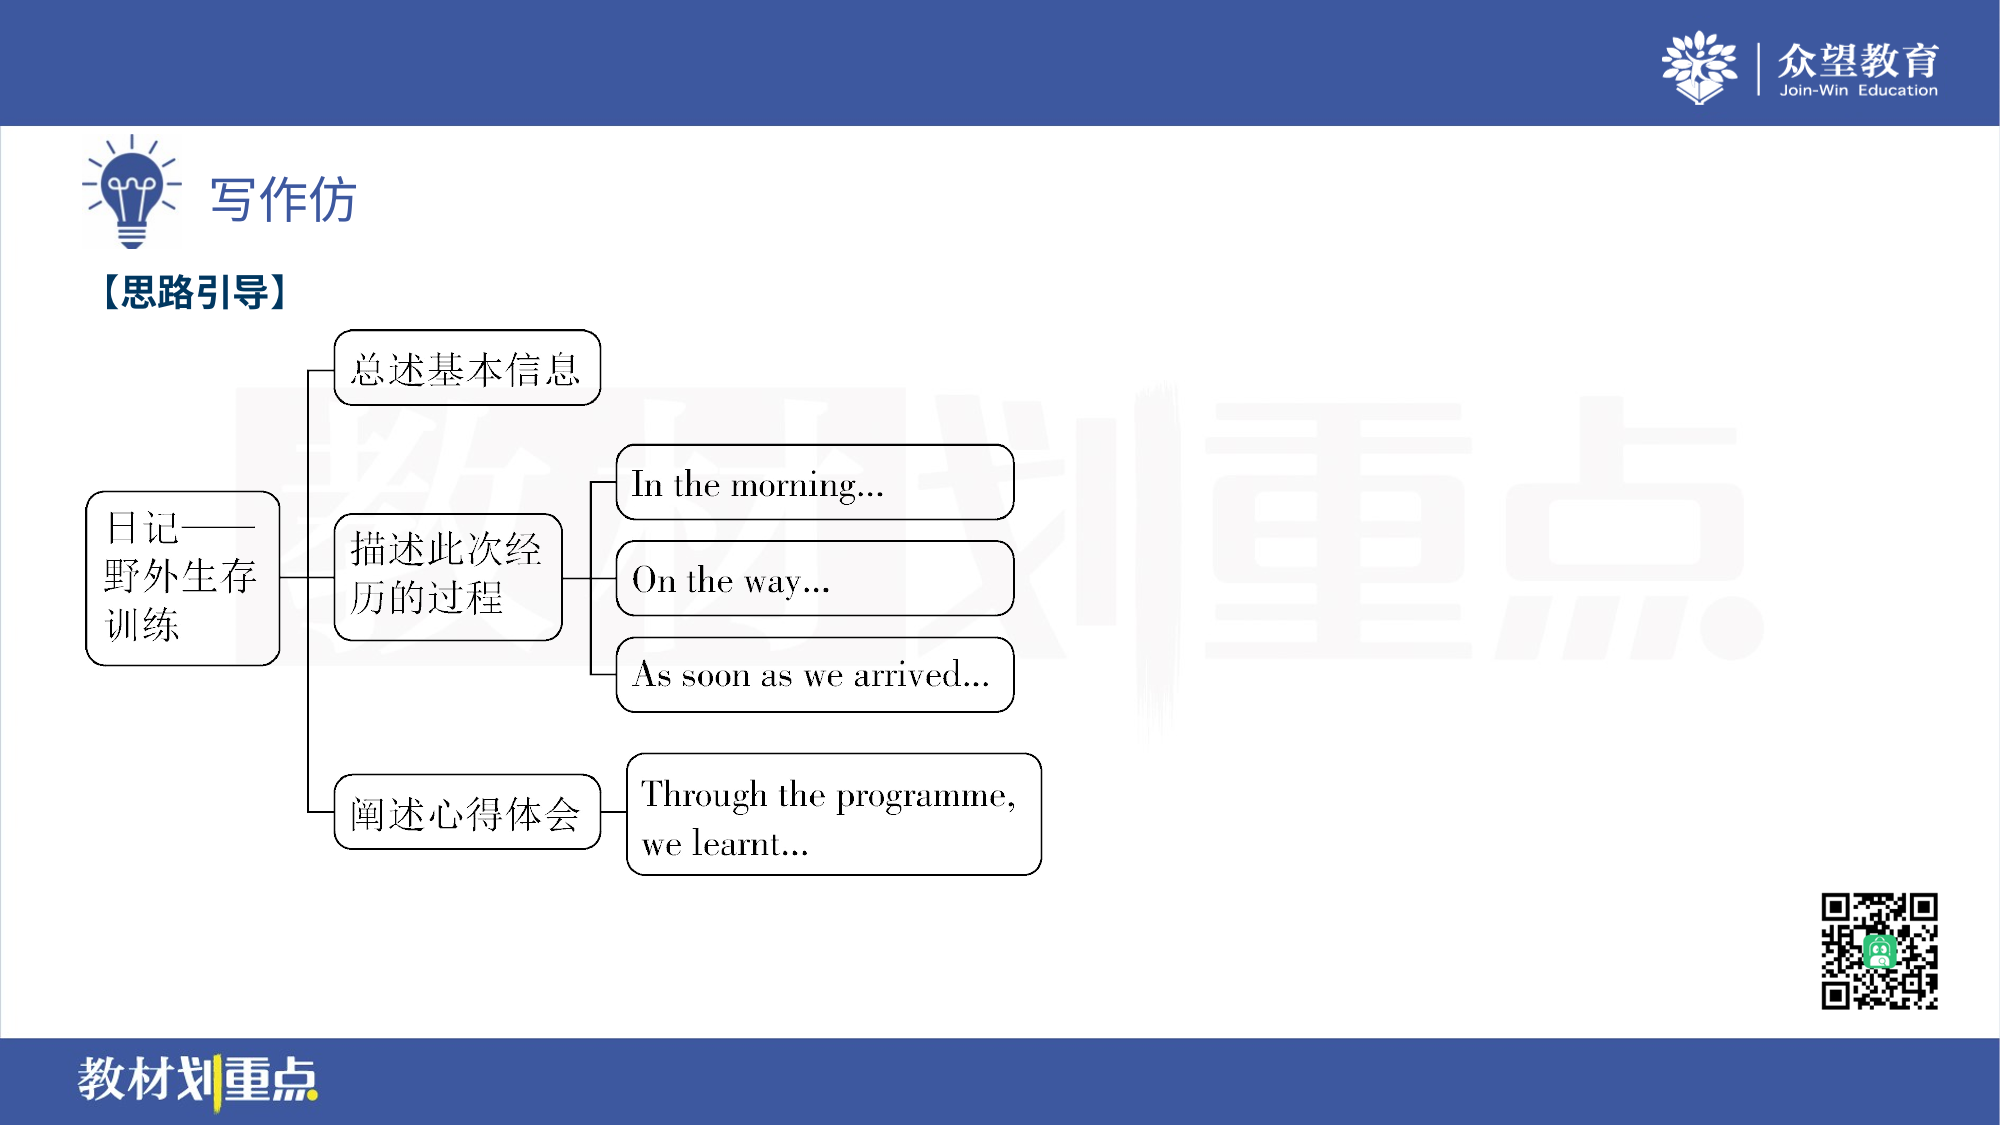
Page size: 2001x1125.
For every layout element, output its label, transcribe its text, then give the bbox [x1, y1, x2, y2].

picture [0, 0, 2000, 1125]
text_box 【思路引导】 [82, 248, 1817, 307]
